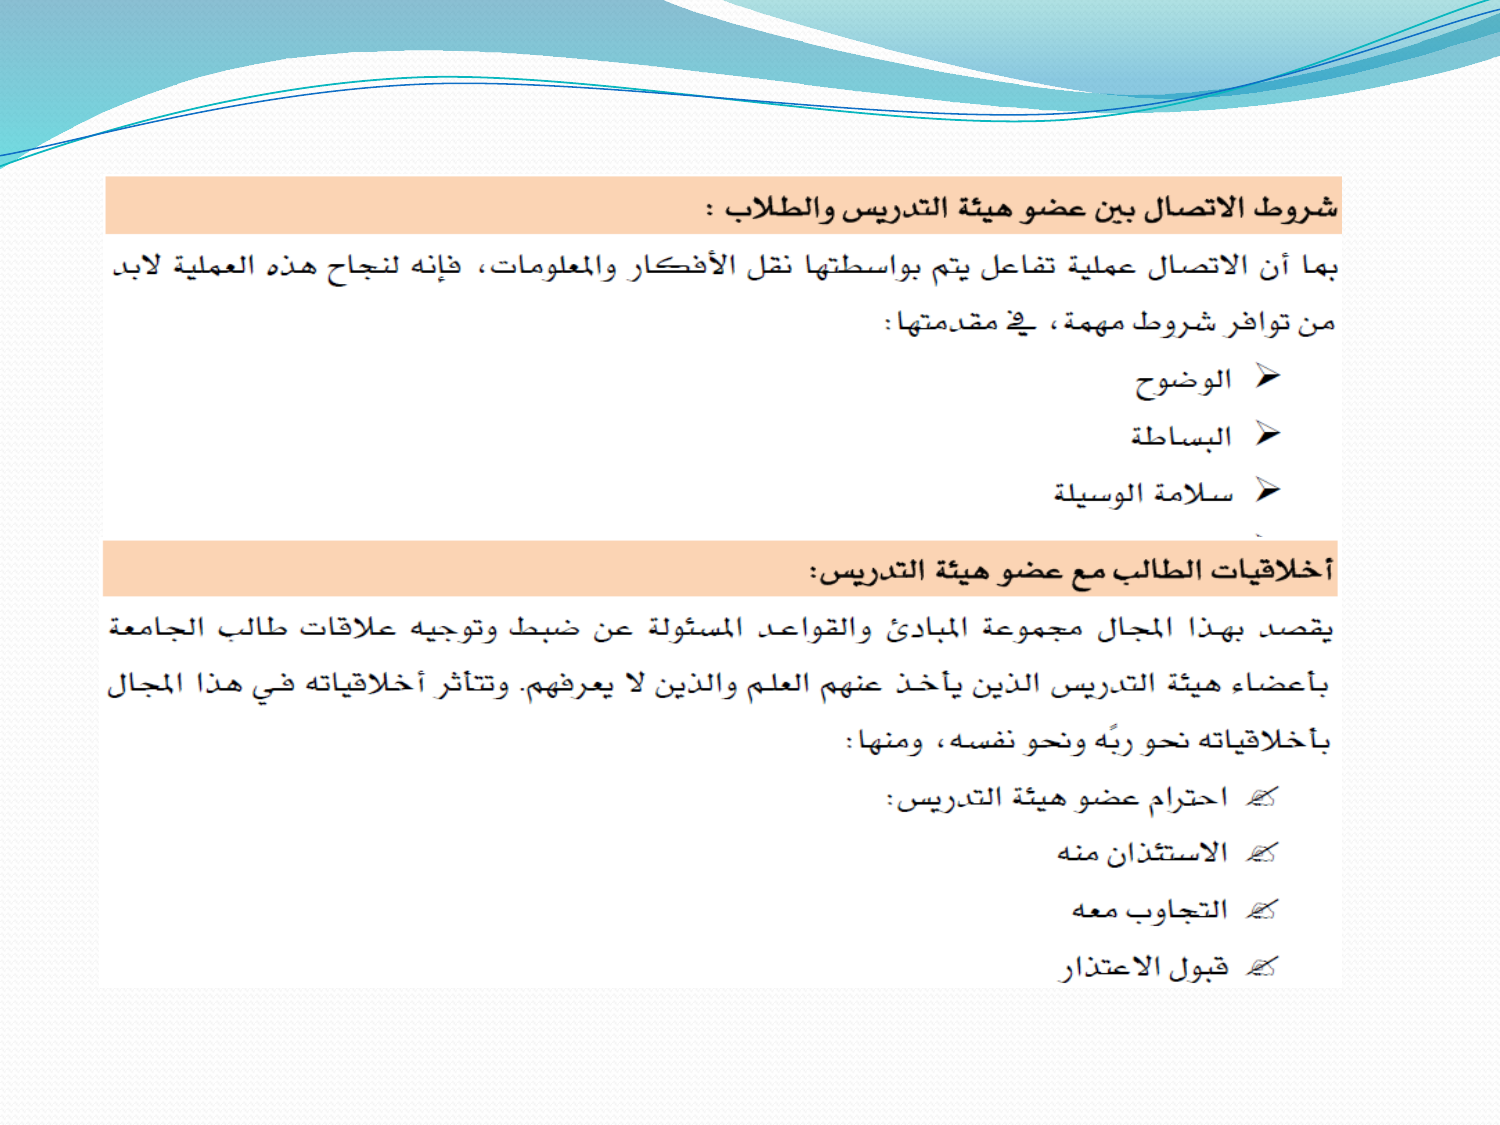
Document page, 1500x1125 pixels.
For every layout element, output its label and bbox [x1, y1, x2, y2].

text_box [99, 174, 1342, 988]
